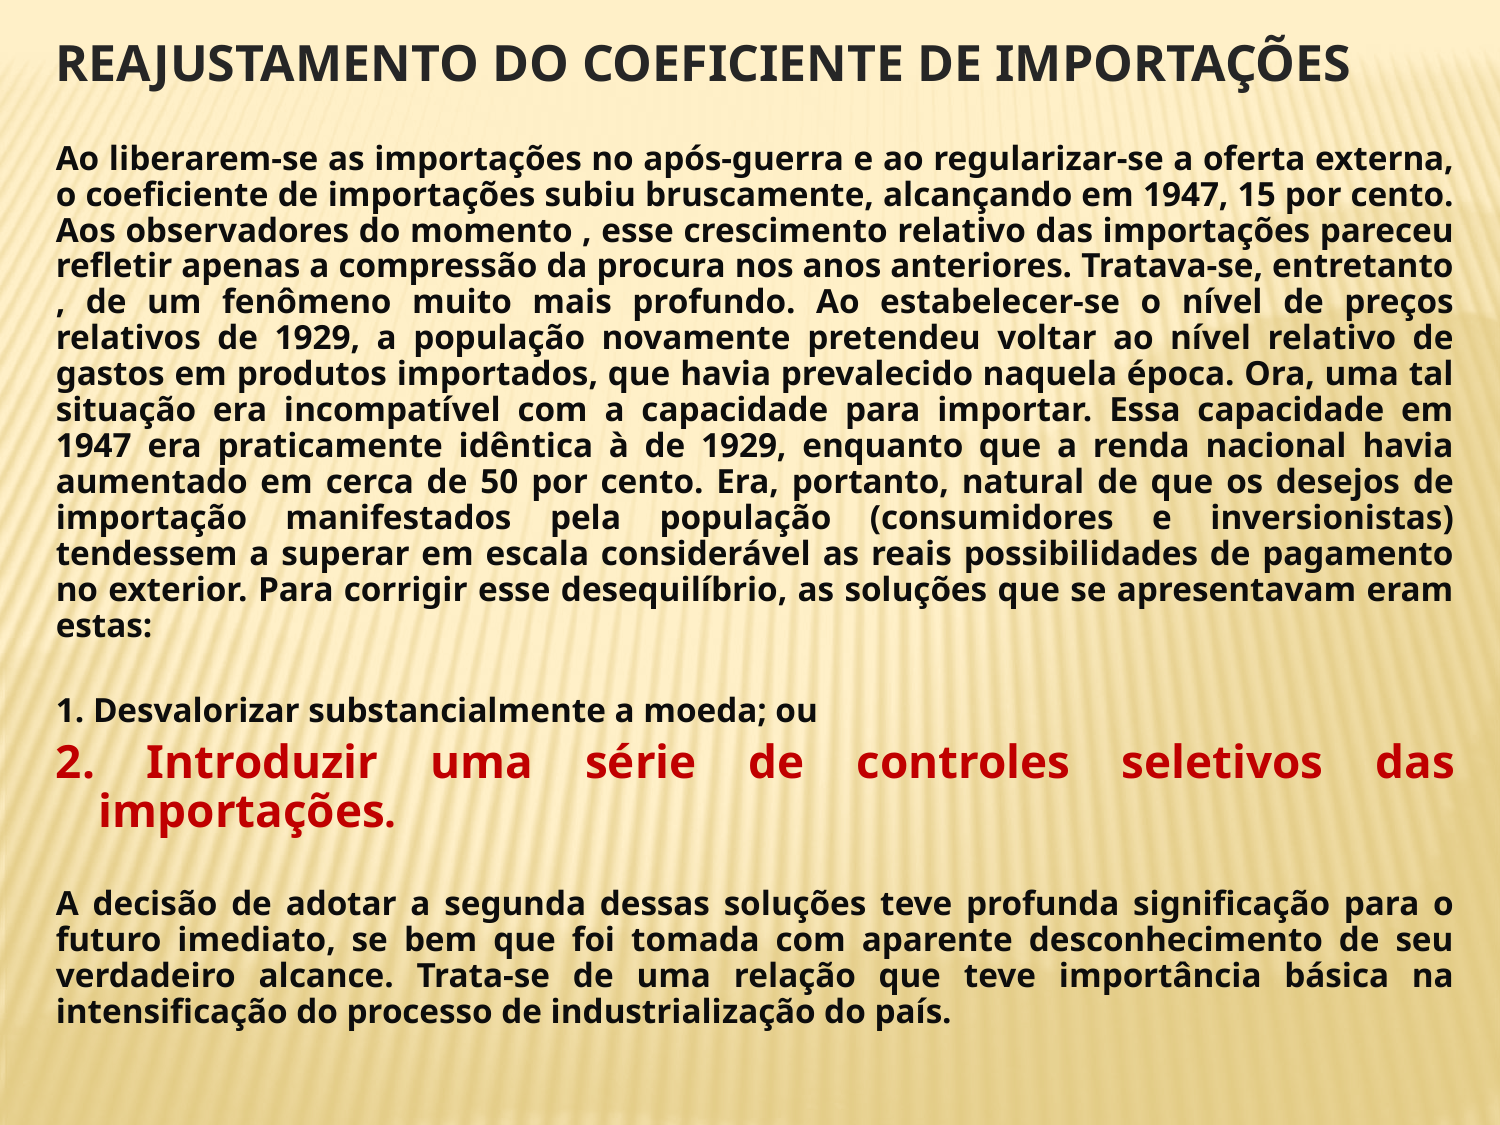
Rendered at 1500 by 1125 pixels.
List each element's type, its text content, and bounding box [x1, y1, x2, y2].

text_box REAJUSTAMENTO DO COEFICIENTE DE IMPORTAÇÕES Ao liberarem-se as importações no após-guerra e ao regularizar-se a oferta externa, o coeficiente de importações subiu bruscamente, alcançando em 1947, 15 por cento. Aos observadores do momento , esse crescimento relativo das importações pareceu refletir apenas a compressão da procura nos anos anteriores. Tratava-se, entretanto , de um fenômeno muito mais profundo. Ao estabelecer-se o nível de preços relativos de 1929, a população novamente pretendeu voltar ao nível relativo de gastos em produtos importados, que havia prevalecido naquela época. Ora, uma tal situação era incompatível com a capacidade para importar. Essa capacidade em 1947 era praticamente idêntica à de 1929, enquanto que a renda nacional havia aumentado em cerca de 50 por cento. Era, portanto, natural de que os desejos de importação manifestados pela população (consumidores e inversionistas) tendessem a superar em escala considerável as reais possibilidades de pagamento no exterior. Para corrigir esse desequilíbrio, as soluções que se apresentavam eram estas: 1. Desvalorizar substancialmente a moeda; ou 2. Introduzir uma série de controles seletivos das importações. A decisão de adotar a segunda dessas soluções teve profunda significação para o futuro imediato, se bem que foi tomada com aparente desconhecimento de seu verdadeiro alcance. Trata-se de uma relação que teve importância básica na intensificação do processo de industrialização do país. [41, 30, 1471, 1125]
